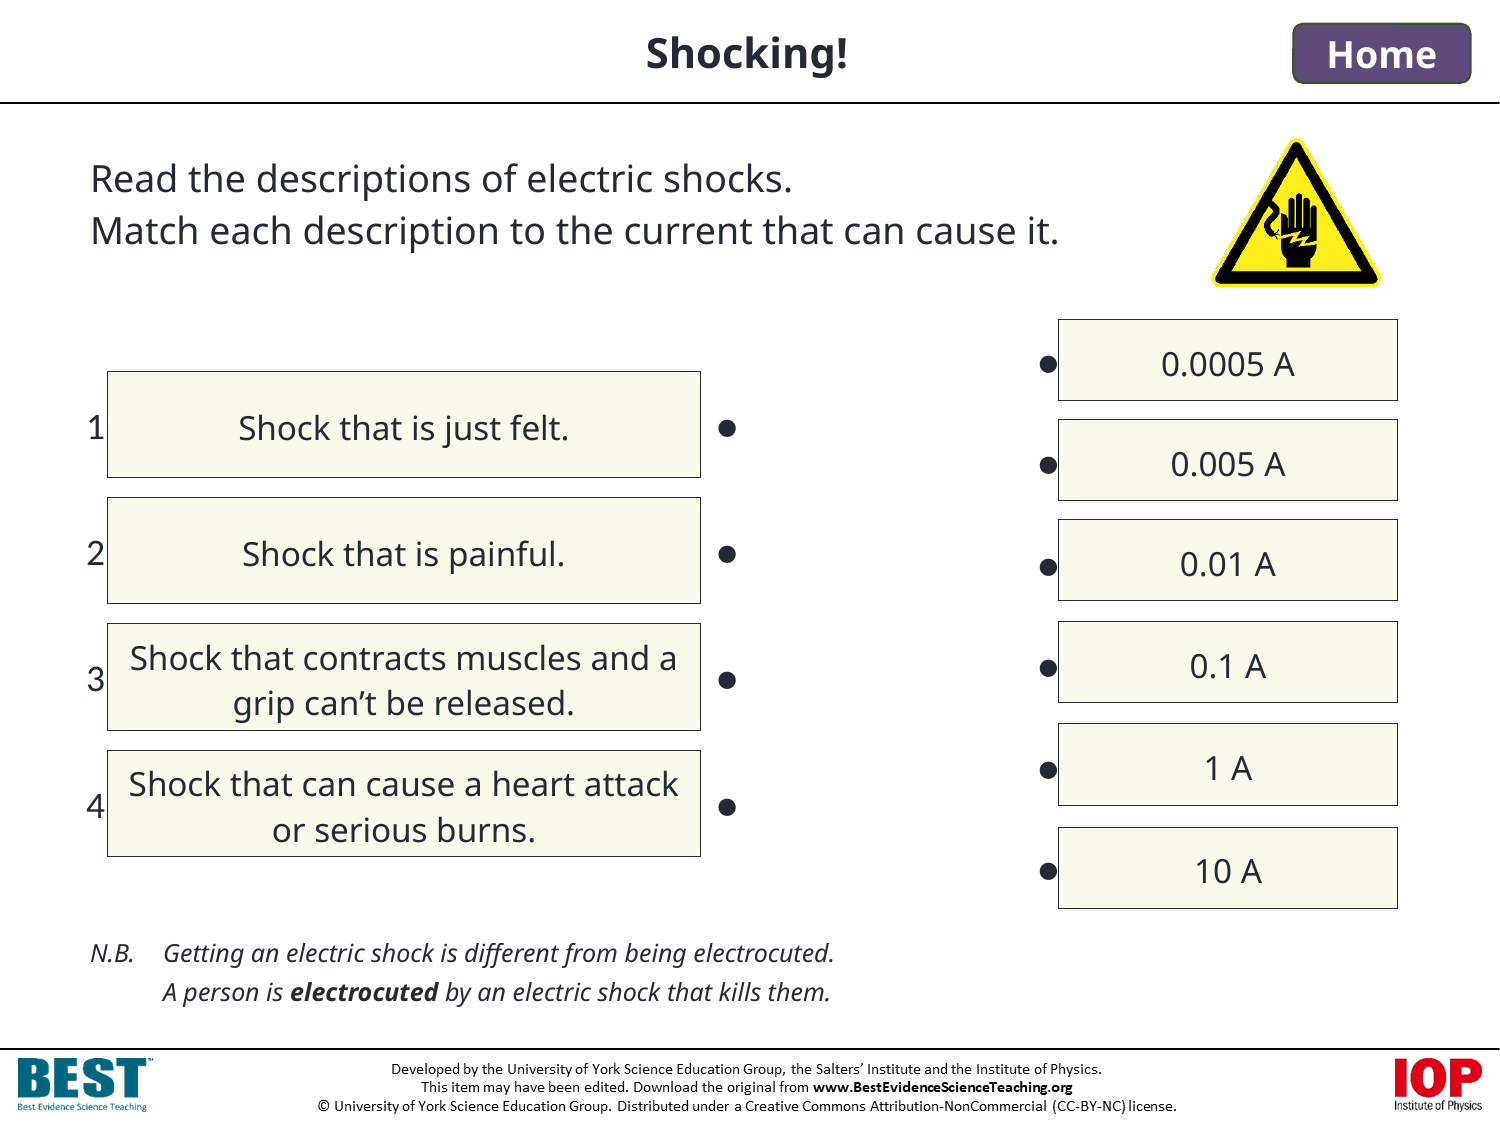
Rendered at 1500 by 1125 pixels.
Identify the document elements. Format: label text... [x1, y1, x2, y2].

text_box Home [1292, 22, 1472, 84]
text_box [71, 319, 1398, 909]
picture [0, 102, 1500, 1125]
text_box Shocking! [23, 4, 1471, 99]
